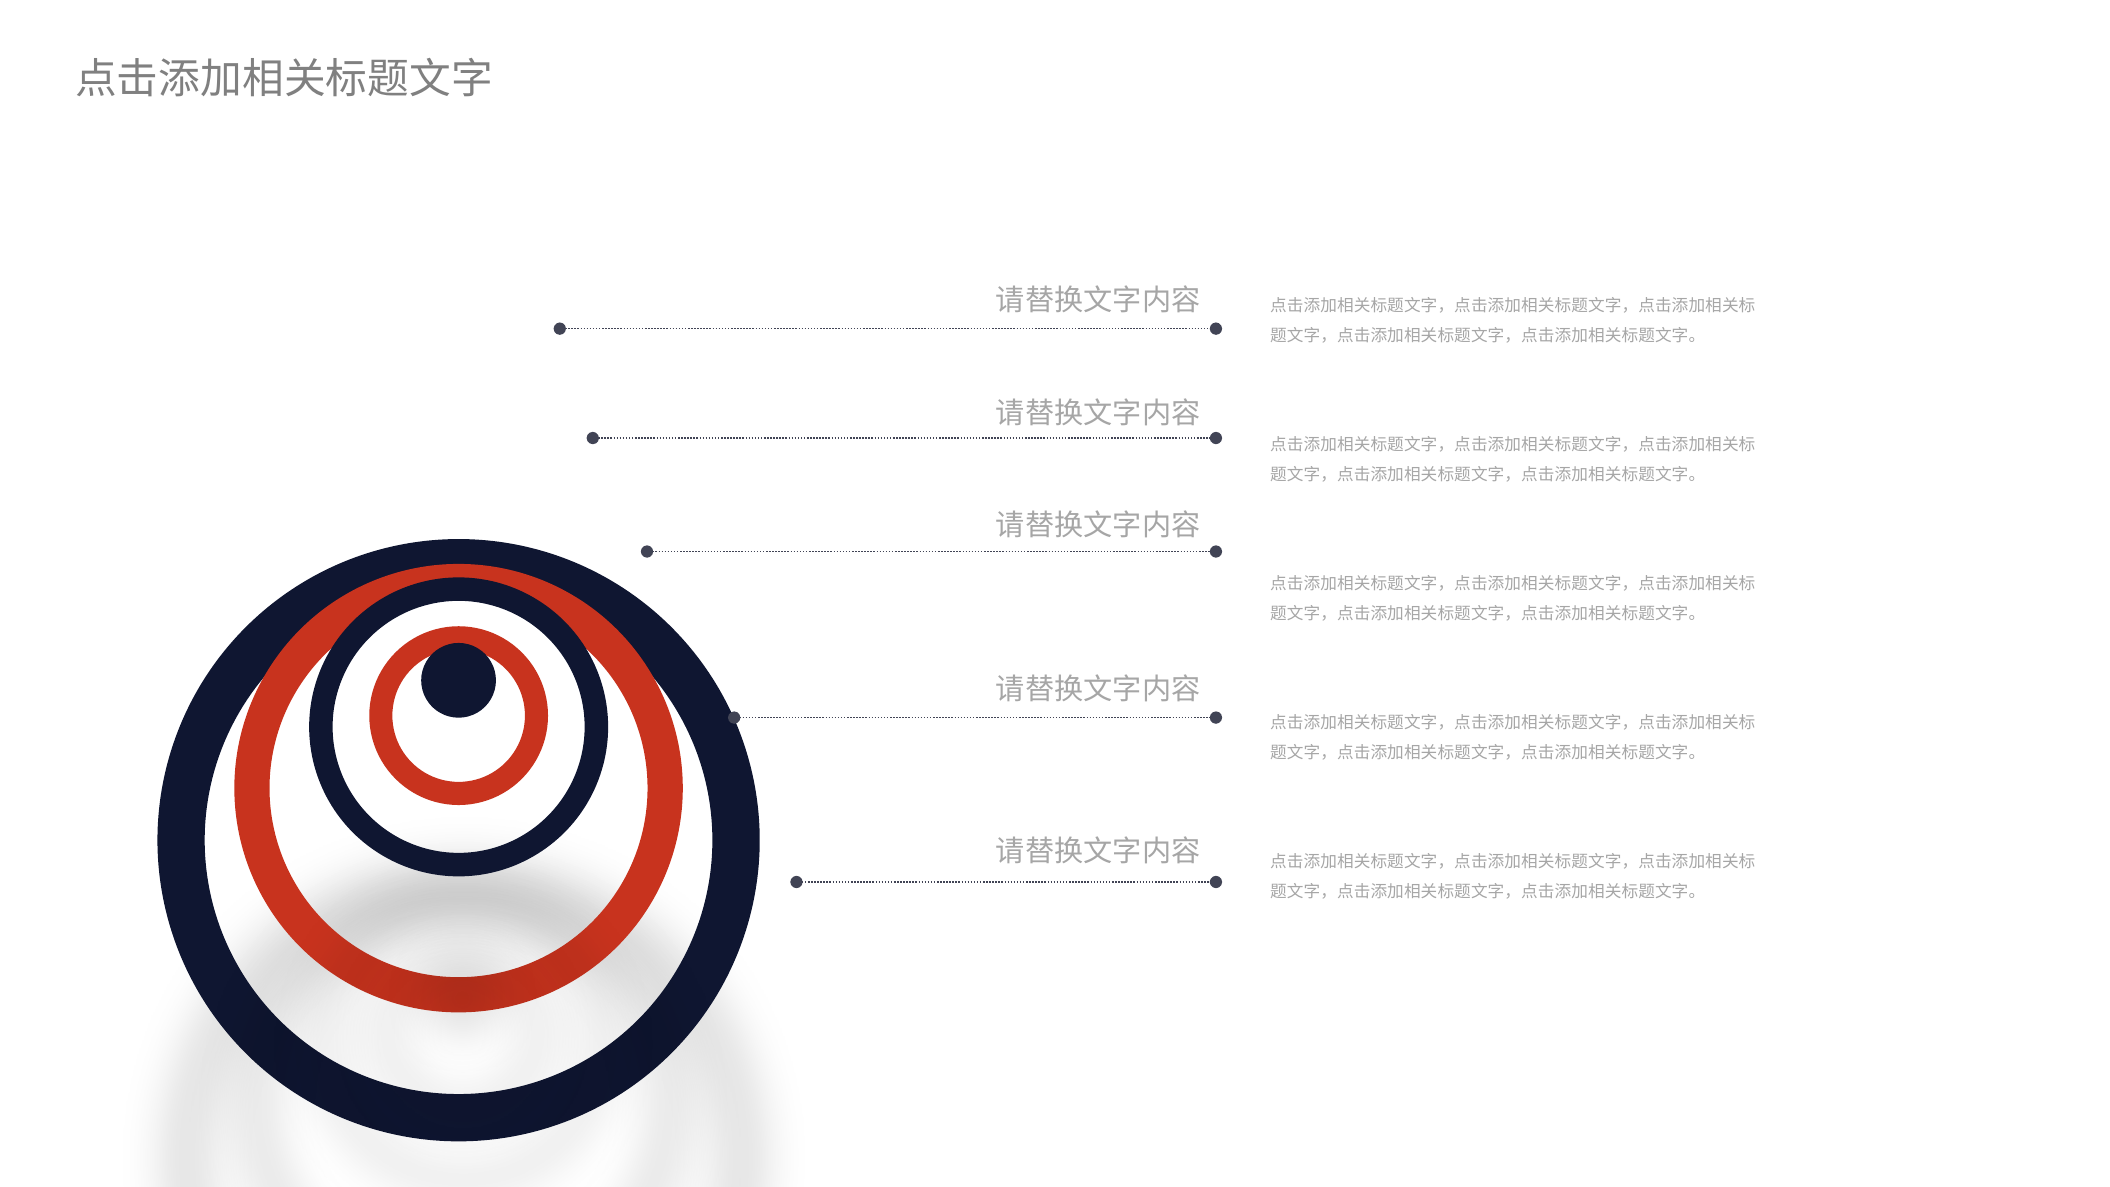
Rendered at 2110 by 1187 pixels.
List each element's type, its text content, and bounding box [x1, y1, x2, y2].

text_box 点击添加相关标题文字，点击添加相关标题文字，点击添加相关标题文字，点击添加相关标题文字，点击添加相关标题文字。 [1255, 555, 1787, 631]
text_box 请替换文字内容 [980, 656, 1216, 714]
text_box 请替换文字内容 [980, 491, 1216, 549]
text_box 点击添加相关标题文字，点击添加相关标题文字，点击添加相关标题文字，点击添加相关标题文字，点击添加相关标题文字。 [1255, 416, 1787, 491]
text_box 点击添加相关标题文字 [59, 44, 563, 107]
text_box 点击添加相关标题文字，点击添加相关标题文字，点击添加相关标题文字，点击添加相关标题文字，点击添加相关标题文字。 [1255, 833, 1787, 909]
text_box 点击添加相关标题文字，点击添加相关标题文字，点击添加相关标题文字，点击添加相关标题文字，点击添加相关标题文字。 [1255, 277, 1787, 352]
text_box [308, 576, 610, 878]
text_box 请替换文字内容 [980, 267, 1216, 325]
text_box 请替换文字内容 [980, 380, 1216, 437]
text_box 点击添加相关标题文字，点击添加相关标题文字，点击添加相关标题文字，点击添加相关标题文字，点击添加相关标题文字。 [1255, 694, 1787, 770]
text_box [420, 641, 497, 719]
text_box [156, 538, 761, 1039]
text_box 请替换文字内容 [980, 818, 1216, 876]
text_box [368, 625, 550, 807]
text_box [233, 562, 684, 965]
